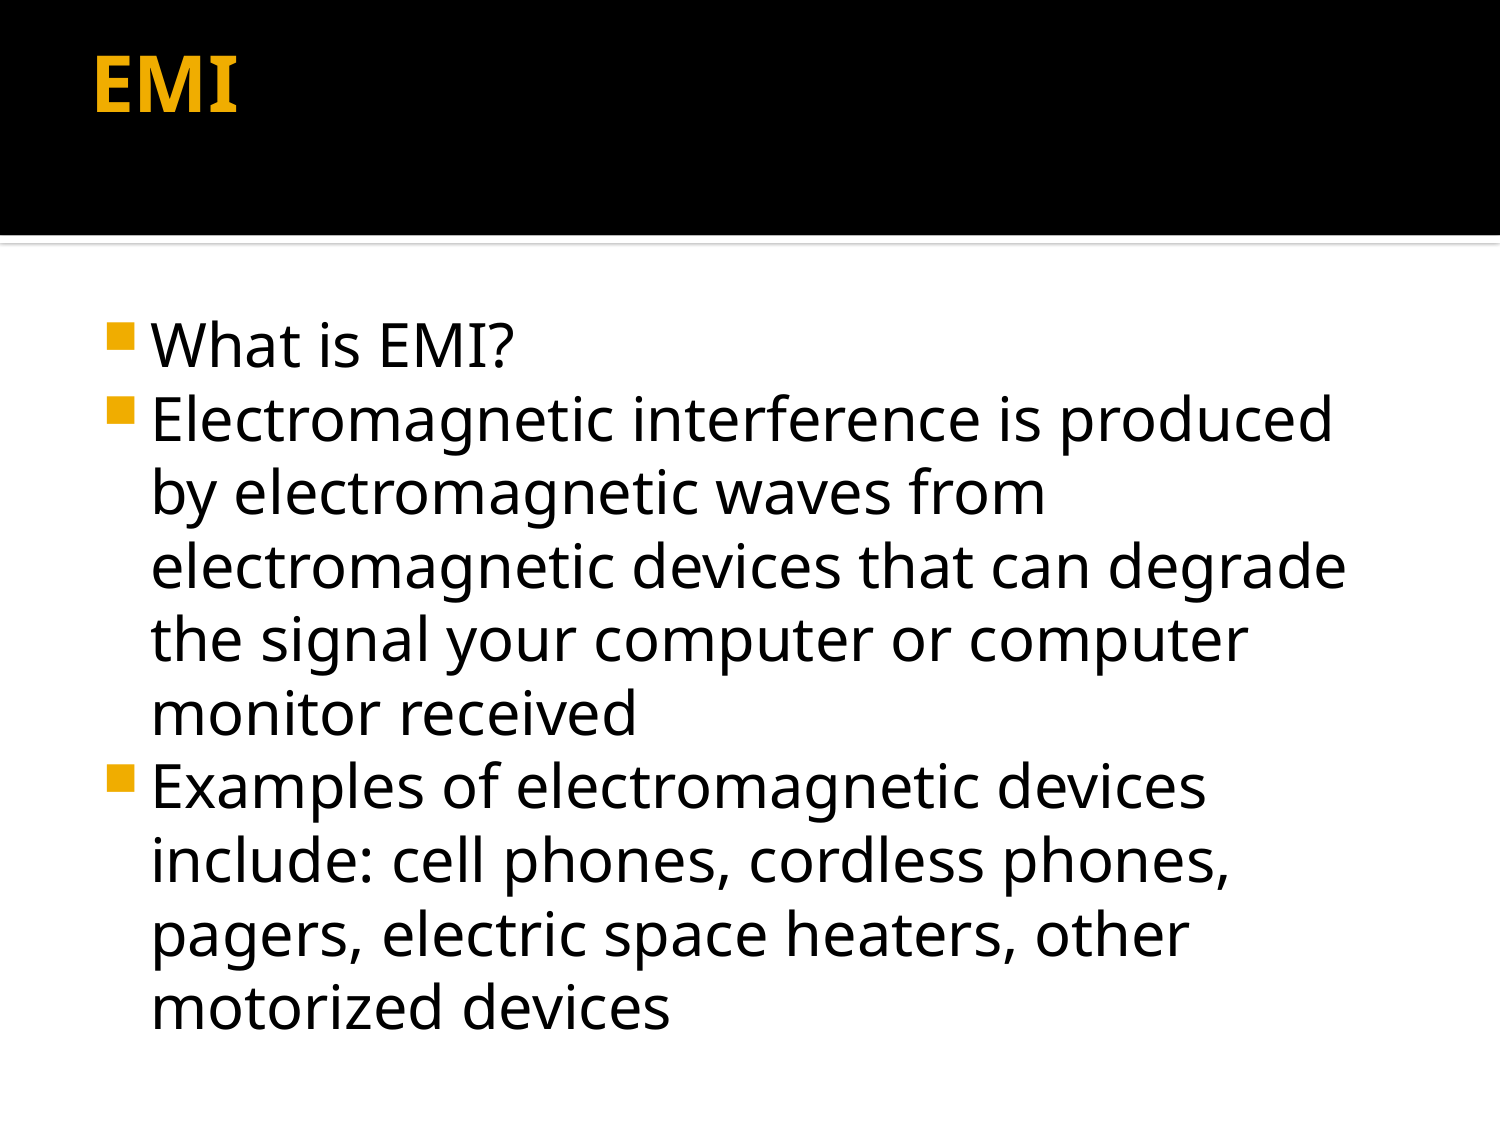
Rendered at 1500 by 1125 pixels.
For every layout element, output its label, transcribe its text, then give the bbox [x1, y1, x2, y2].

list What is EMI? Electromagnetic interference is produced by electromagnetic waves from electromagnetic devices that can degrade the signal your computer or computer monitor received Examples of electromagnetic devices include: cell phones, cordless phones, pagers, electric space heaters, other motorized devices [75, 291, 1425, 1050]
title EMI [75, 25, 1425, 231]
